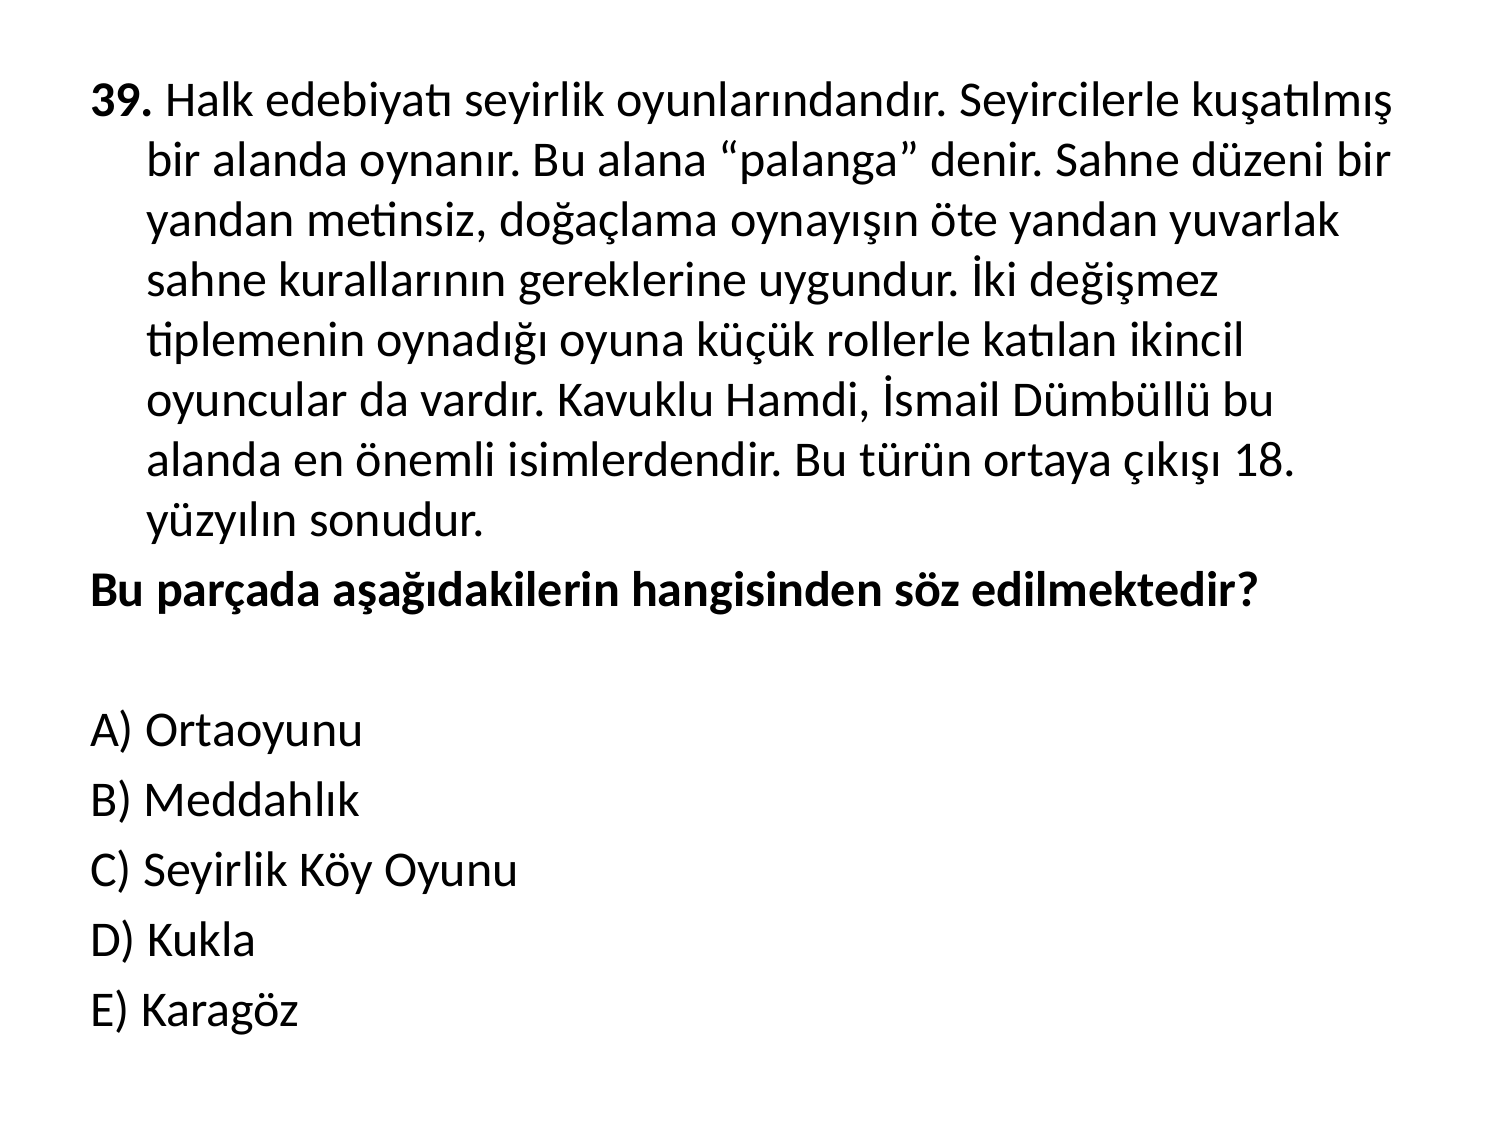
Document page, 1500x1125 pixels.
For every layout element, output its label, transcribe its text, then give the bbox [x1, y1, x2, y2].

list 39. Halk edebiyatı seyirlik oyunlarındandır. Seyircilerle kuşatılmış bir alanda oynanır. Bu alana “palanga” denir. Sahne düzeni bir yandan metinsiz, doğaçlama oynayışın öte yandan yuvarlak sahne kurallarının gereklerine uygundur. İki değişmez tiplemenin oynadığı oyuna küçük rollerle katılan ikincil oyuncular da vardır. Kavuklu Hamdi, İsmail Dümbüllü bu alanda en önemli isimlerdendir. Bu türün ortaya çıkışı 18. yüzyılın sonudur. Bu parçada aşağıdakilerin hangisinden söz edilmektedir? A) Ortaoyunu B) Meddahlık C) Seyirlik Köy Oyunu D) Kukla E) Karagöz [75, 58, 1425, 1067]
